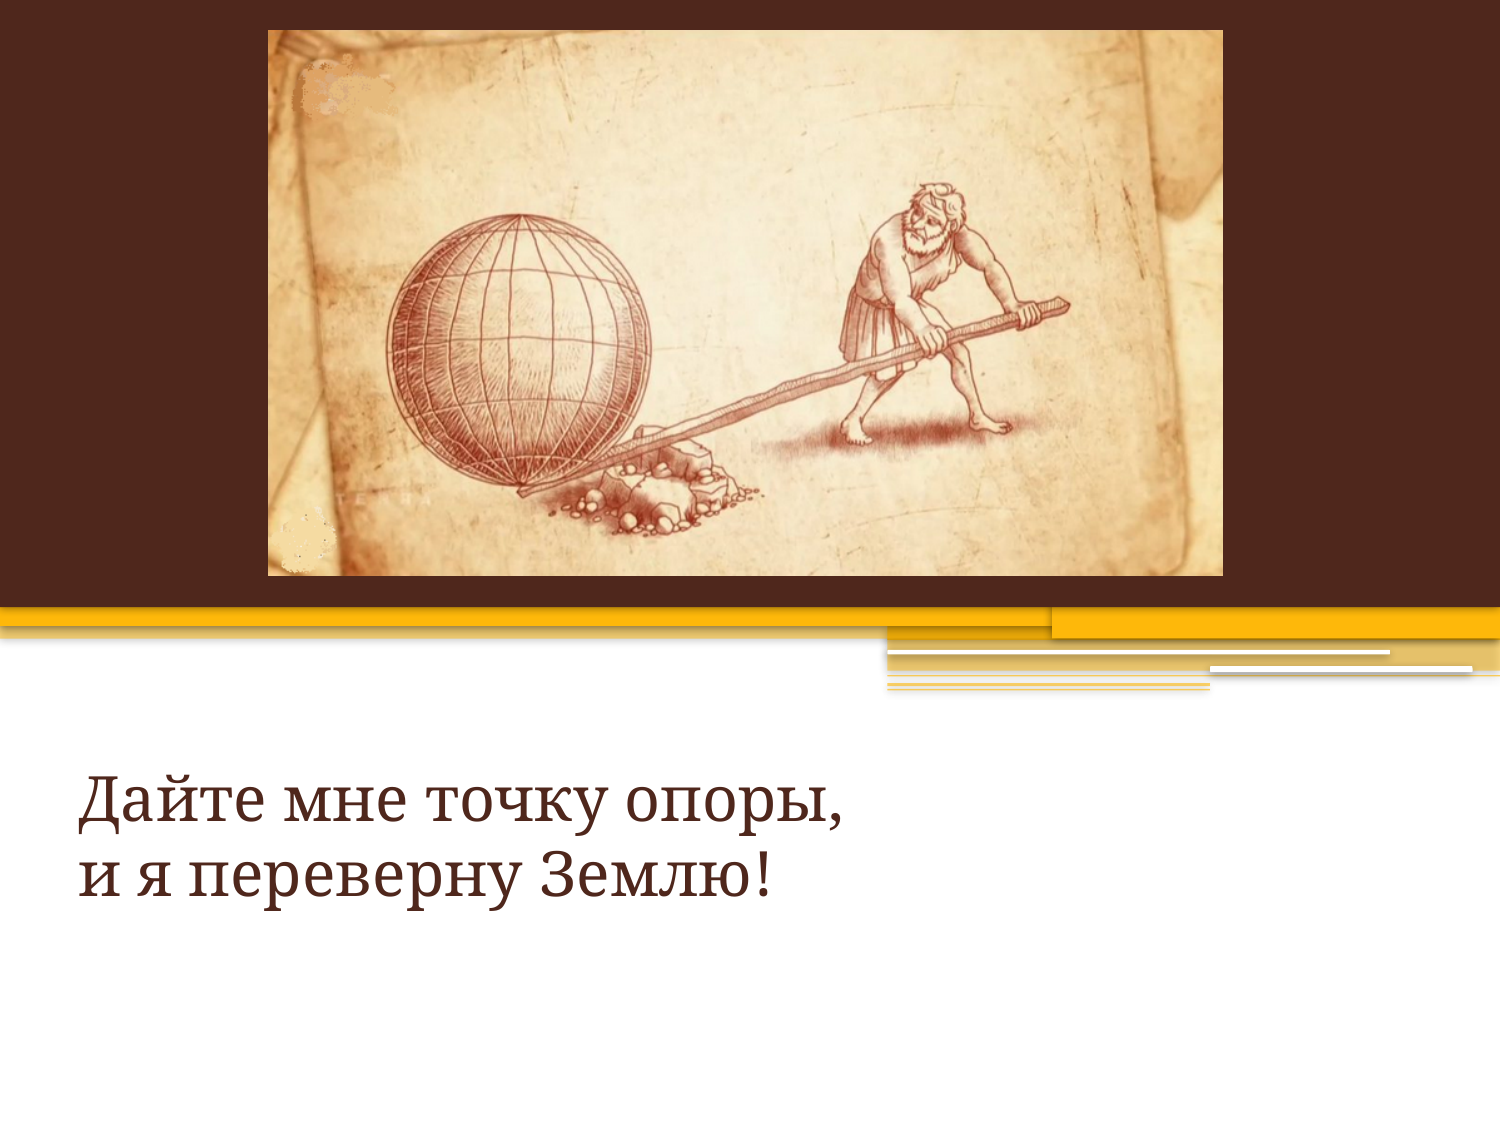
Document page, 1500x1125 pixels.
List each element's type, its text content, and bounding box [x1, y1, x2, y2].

subtitle Дайте мне точку опоры, и я переверну Землю! [53, 751, 866, 909]
picture [268, 30, 1223, 577]
